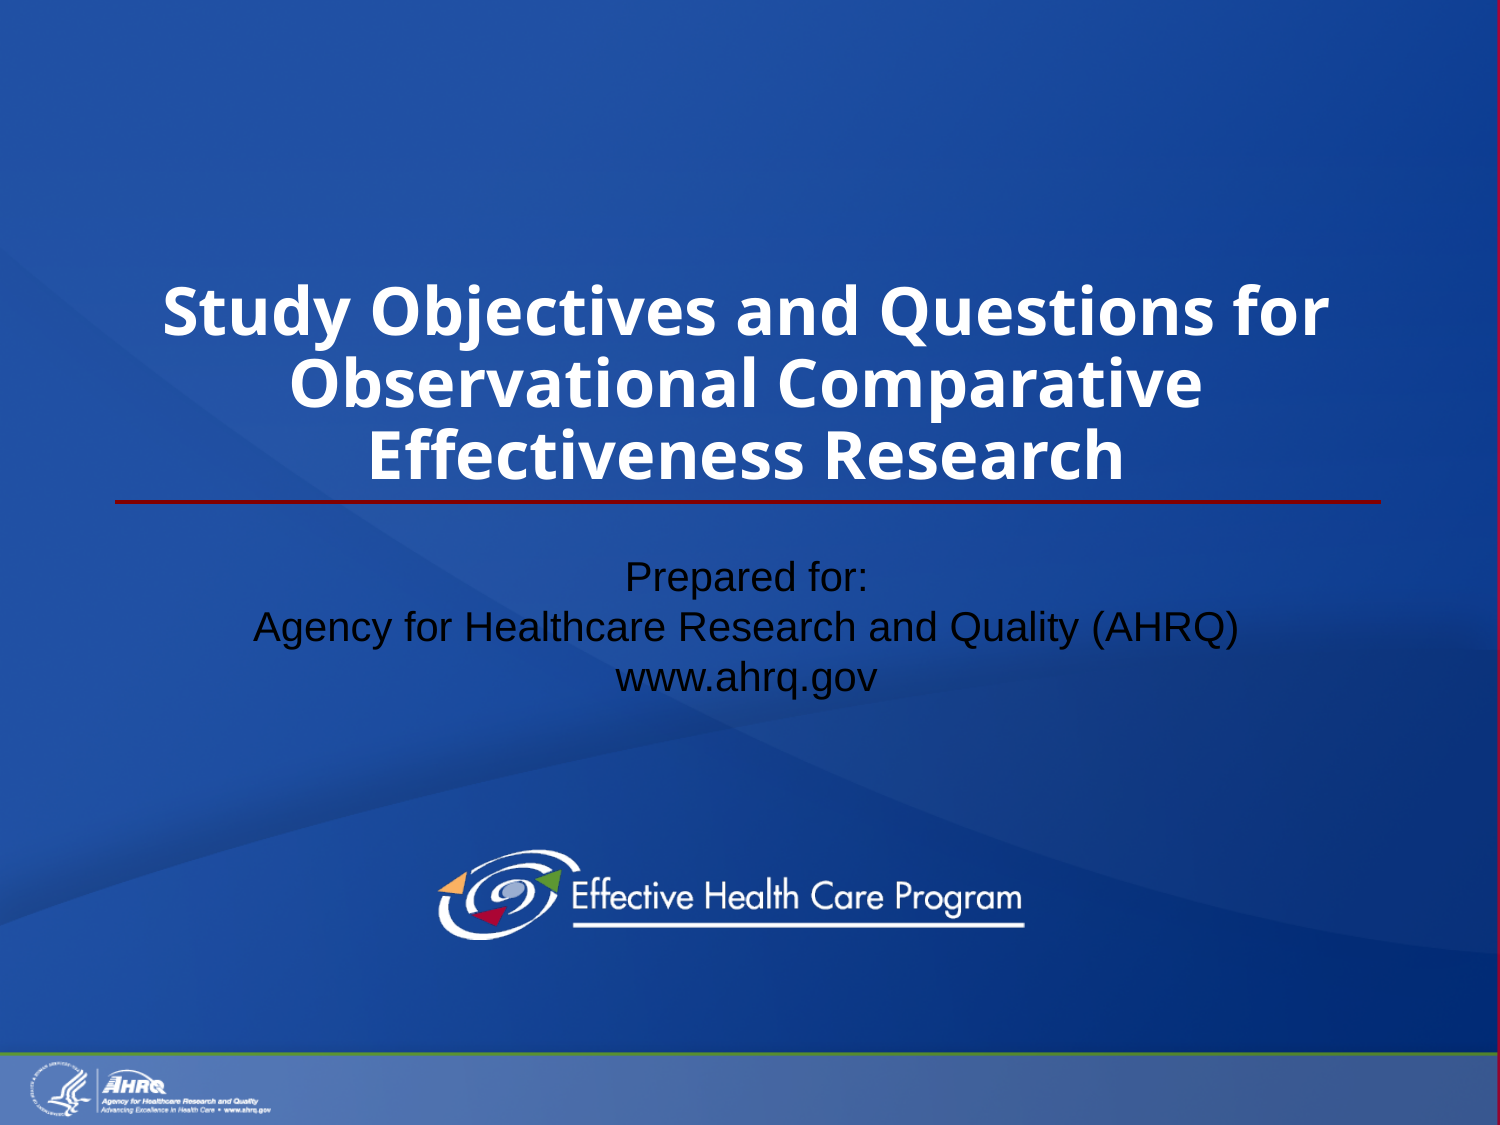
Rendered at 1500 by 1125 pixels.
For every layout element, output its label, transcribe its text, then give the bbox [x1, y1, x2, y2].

title Study Objectives and Questions for Observational Comparative Effectiveness Research [112, 236, 1382, 494]
picture [0, 0, 1500, 1125]
subtitle Prepared for: Agency for Healthcare Research and Quality (AHRQ) www.ahrq.gov [112, 549, 1382, 813]
